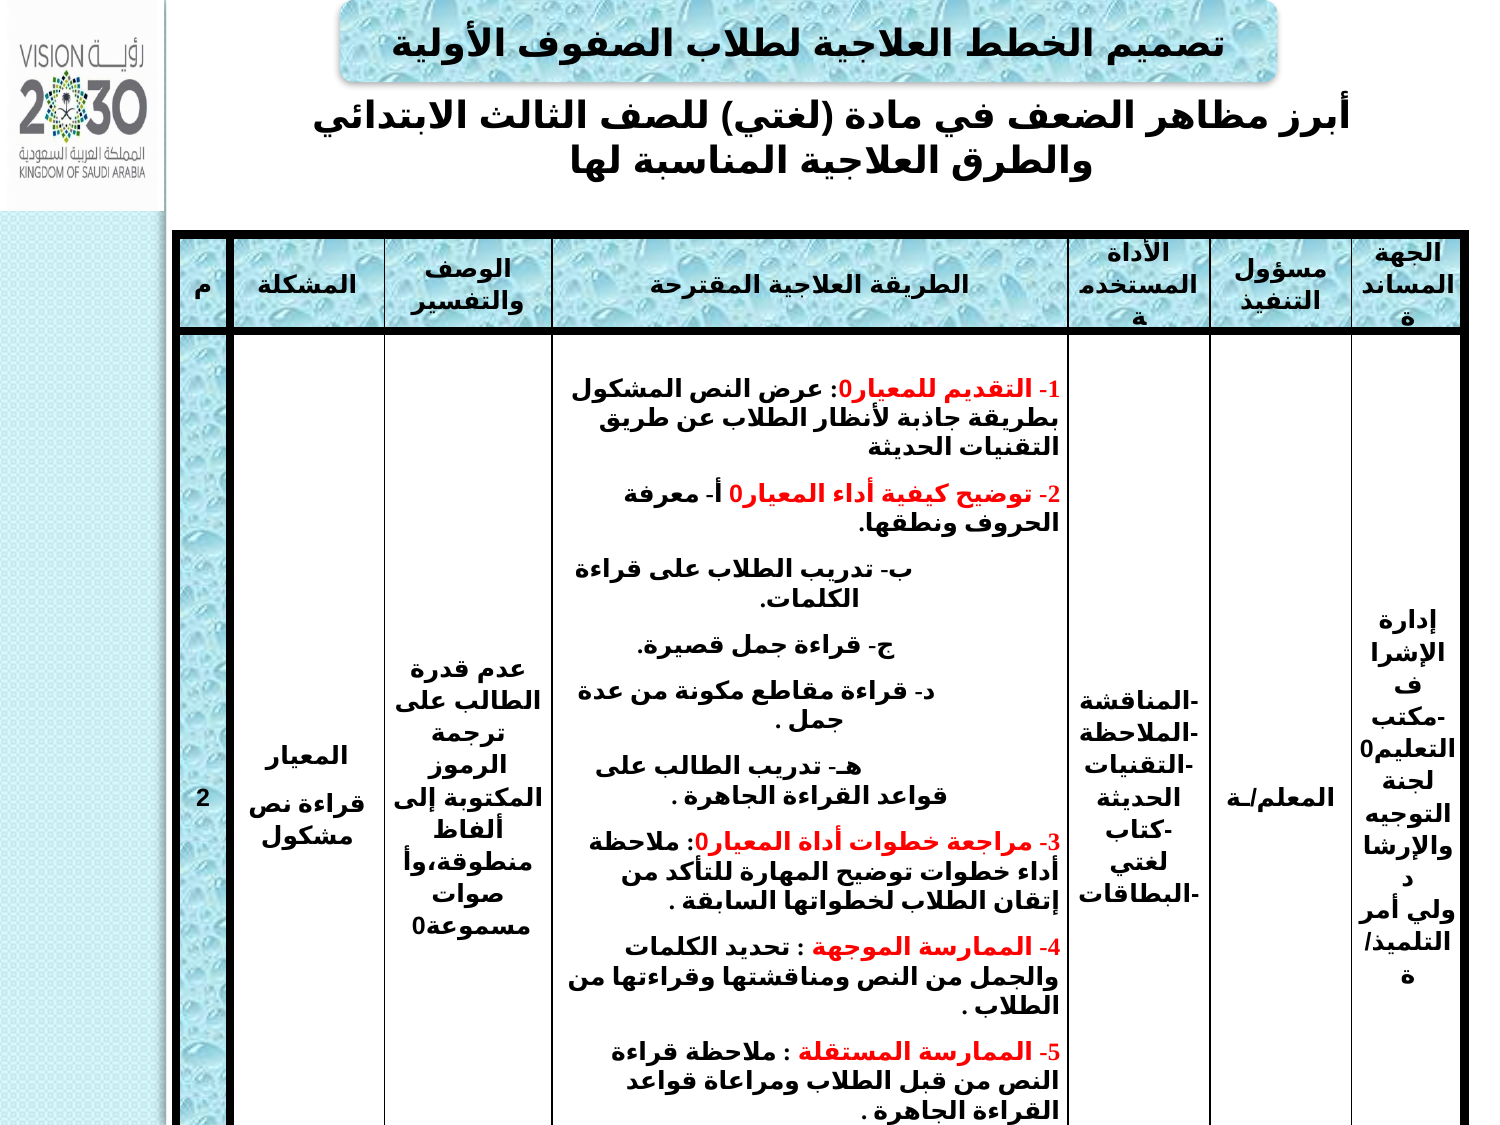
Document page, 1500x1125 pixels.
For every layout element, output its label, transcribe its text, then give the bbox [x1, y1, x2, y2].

table_cell 1- التقديم للمعيار0: عرض النص المشكول بطريقة جاذبة لأنظار الطلاب عن طريق التقنيات الحديثة 2- توضيح كيفية أداء المعيار0 أ- معرفة الحروف ونطقها. ب- تدريب الطلاب على قراءة الكلمات. ج- قراءة جمل قصيرة. د- قراءة مقاطع مكونة من عدة جمل . هـ- تدريب الطالب على قواعد القراءة الجاهرة . 3- مراجعة خطوات أداة المعيار0: ملاحظة أداء خطوات توضيح المهارة للتأكد من إتقان الطلاب لخطواتها السابقة . 4- الممارسة الموجهة : تحديد الكلمات والجمل من النص ومناقشتها وقراءتها من الطلاب . 5- الممارسة المستقلة : ملاحظة قراءة النص من قبل الطلاب ومراعاة قواعد القراءة الجاهرة . 6- المراجعة الختامية : ويكون فيها توجيه الطلاب إلى النطق الصحيح للكلمة والقراءة الممثلة للمعنى مع مراعاة الوصل والوقف. [553, 335, 1067, 1125]
table_header الطريقة العلاجية المقترحة [553, 239, 1067, 327]
table_header المشكلة [234, 239, 384, 327]
text_box أبرز مظاهر الضعف في مادة (لغتي) للصف الثالث الابتدائي والطرق العلاجية المناسبة لها [246, 83, 1418, 234]
table_header مسؤول التنفيذ [1211, 239, 1351, 327]
table_cell -المناقشة -الملاحظة -التقنيات الحديثة -كتاب لغتي -البطاقات [1069, 335, 1209, 1125]
table_cell المعيار قراءة نص مشكول [234, 335, 384, 1125]
table_header الجهة المساندة [1352, 239, 1460, 327]
table_cell عدم قدرة الطالب على ترجمة الرموز المكتوبة إلى ألفاظ منطوقة،وأصوات مسموعة0 [385, 335, 551, 1125]
table_header الوصف والتفسير [385, 239, 551, 327]
table_cell المعلم/ـة [1211, 335, 1351, 1125]
table_header الأداة المستخدمة [1069, 239, 1209, 327]
picture [0, 0, 165, 211]
text_box تصميم الخطط العلاجية لطلاب الصفوف الأولية [339, 0, 1297, 83]
table_cell 2 [180, 335, 226, 1125]
table_header م [180, 239, 226, 327]
table_cell إدارة الإشراف -مكتب التعليم0 لجنة التوجيه والإرشاد ولي أمر التلميذ/ة [1352, 335, 1460, 1125]
